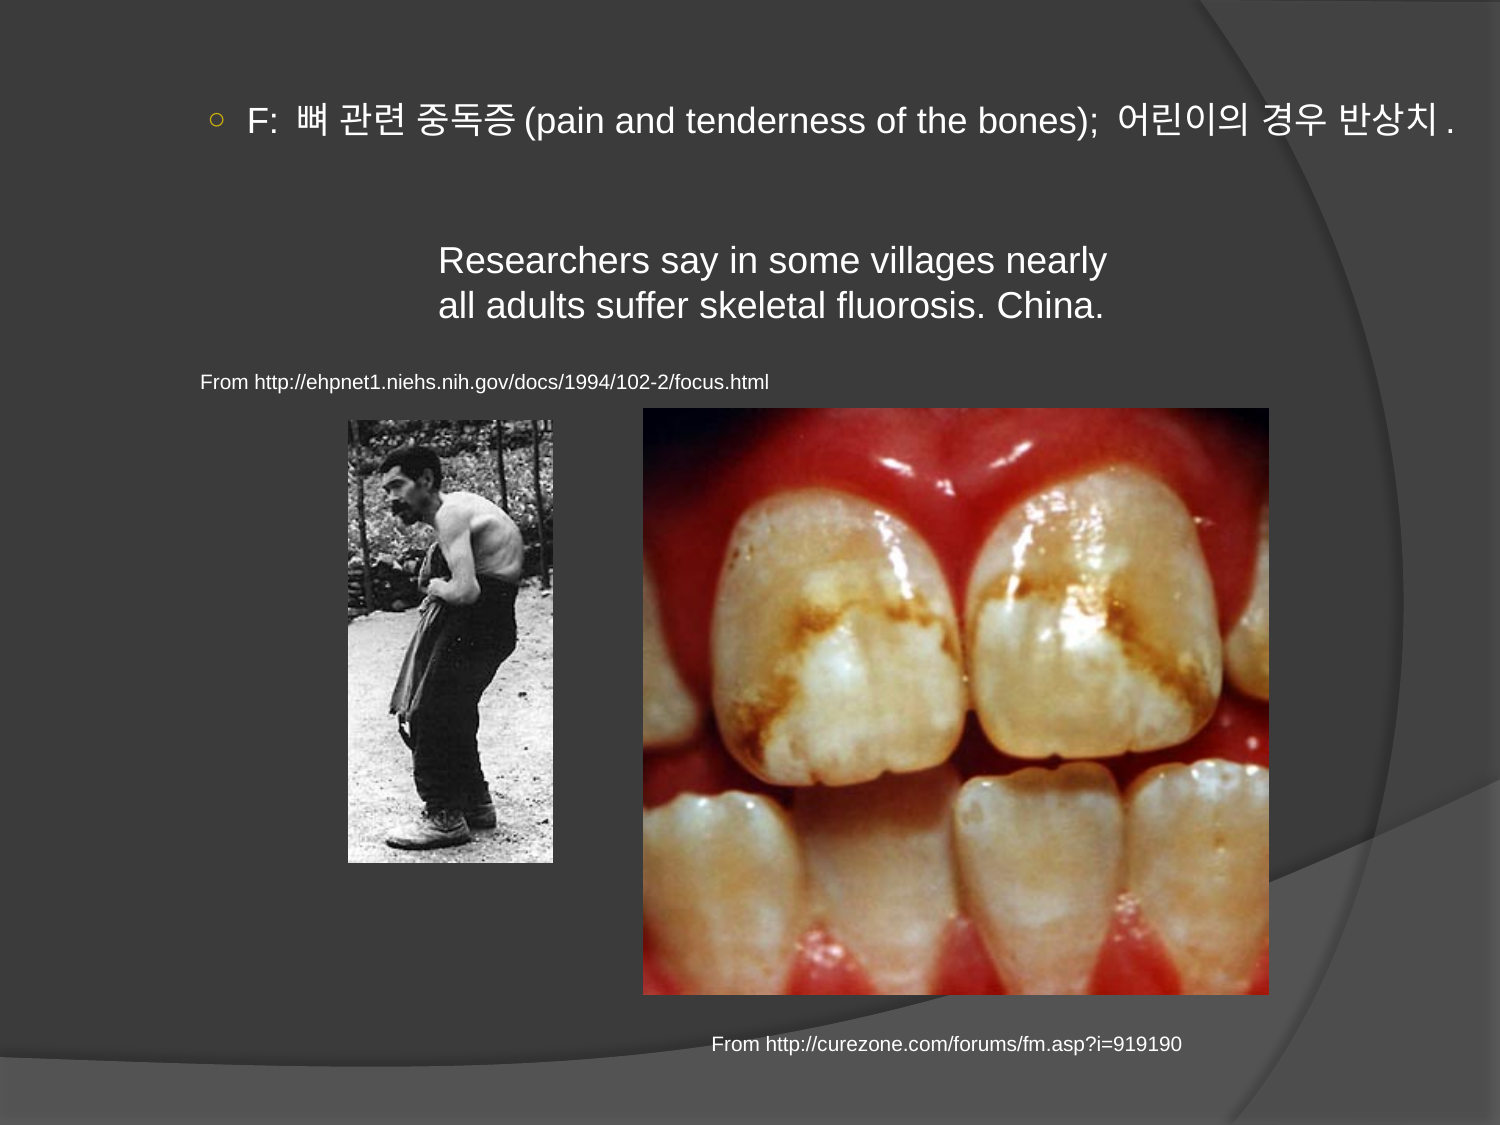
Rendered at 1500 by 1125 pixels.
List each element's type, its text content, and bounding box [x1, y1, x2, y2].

text_box From http://ehpnet1.niehs.nih.gov/docs/1994/102-2/focus.html [185, 361, 785, 402]
picture [348, 420, 554, 864]
picture [643, 408, 1269, 996]
text_box From http://curezone.com/forums/fm.asp?i=919190 [696, 1023, 1500, 1063]
text_box Researchers say in some villages nearly all adults suffer skeletal fluorosis. China. [423, 228, 1134, 334]
list F: 뼈 관련 중독증(pain and tenderness of the bones); 어린이의 경우 반상치. [76, 90, 1471, 185]
